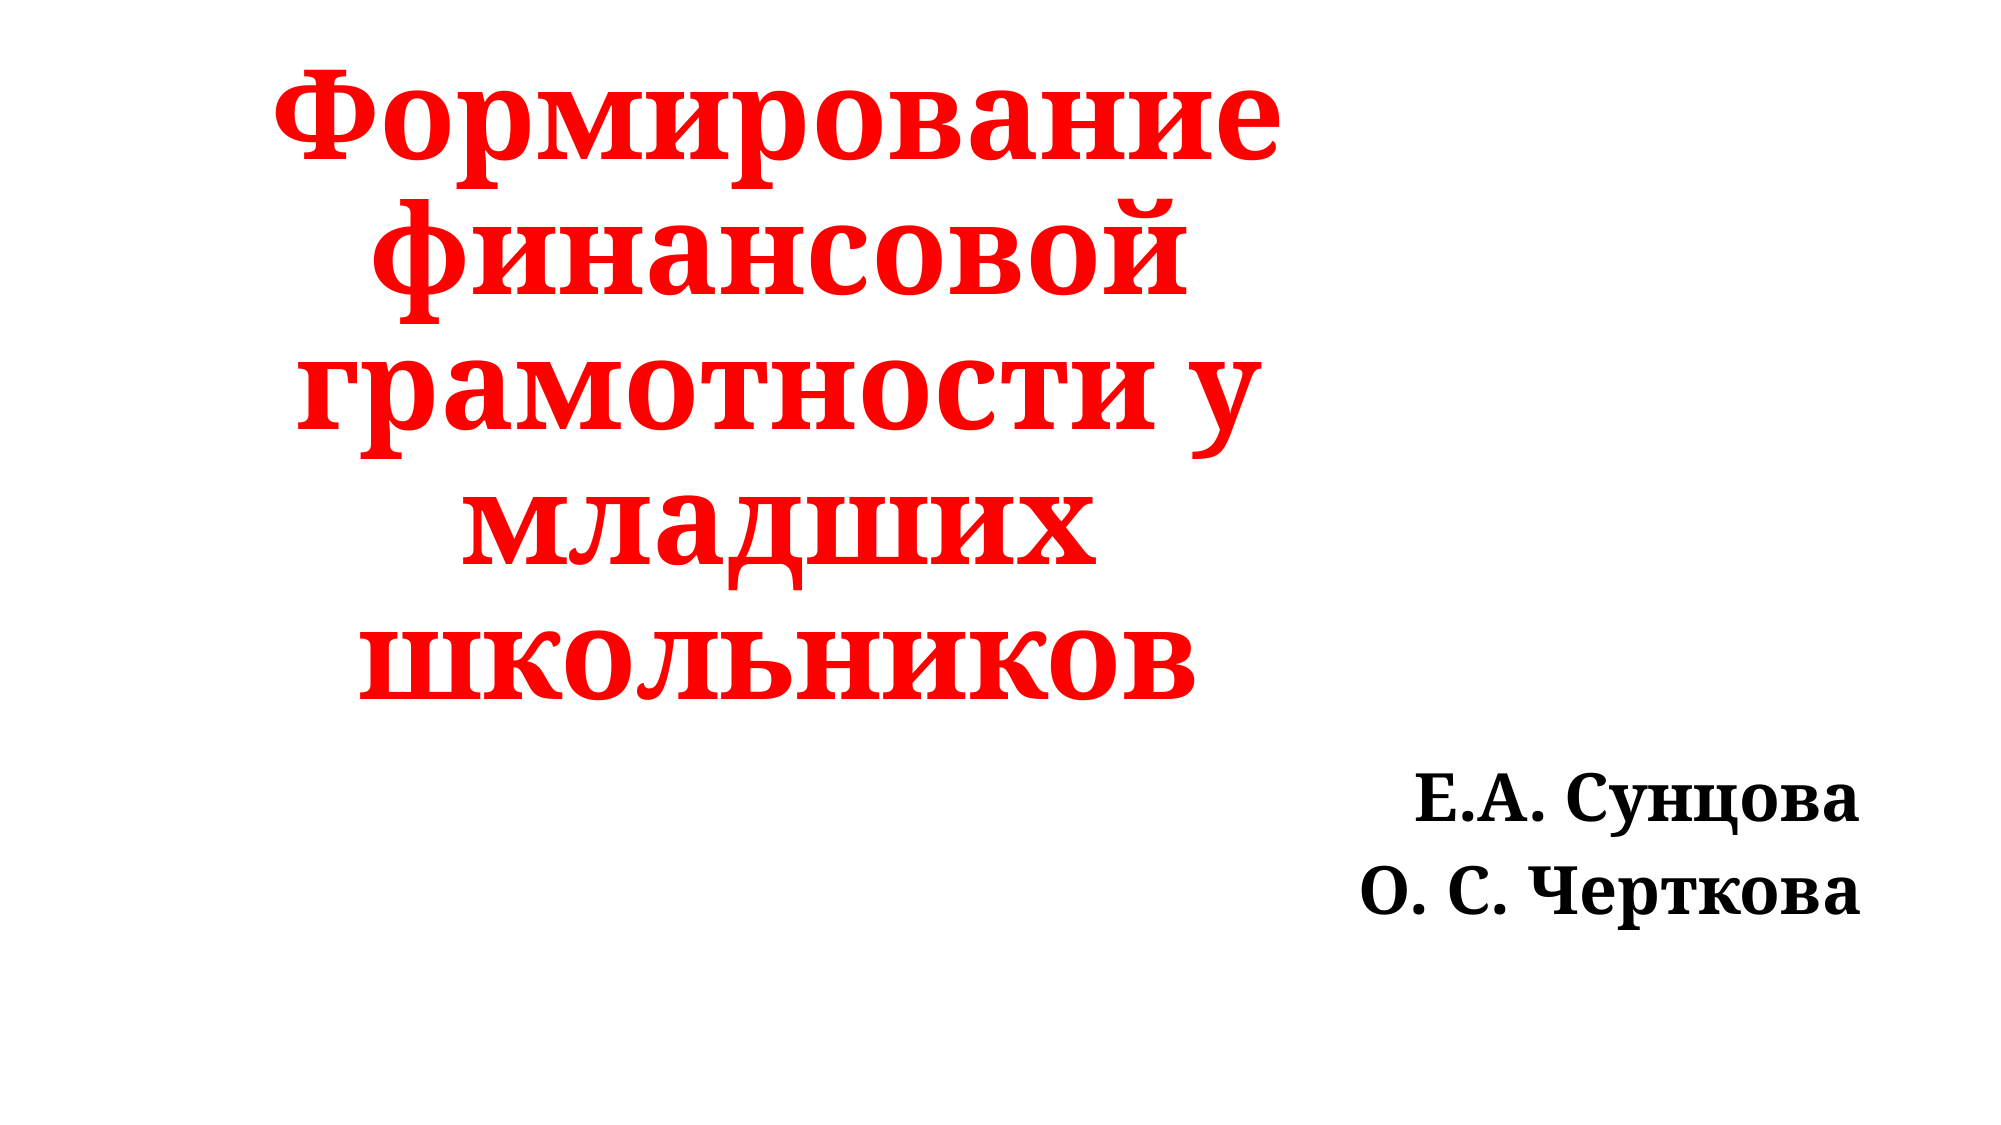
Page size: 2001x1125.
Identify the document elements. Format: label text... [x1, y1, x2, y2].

subtitle Е.А. Сунцова О. С. Черткова [377, 756, 1878, 1029]
title Формирование финансовой грамотности у младших школьников [29, 34, 1530, 735]
